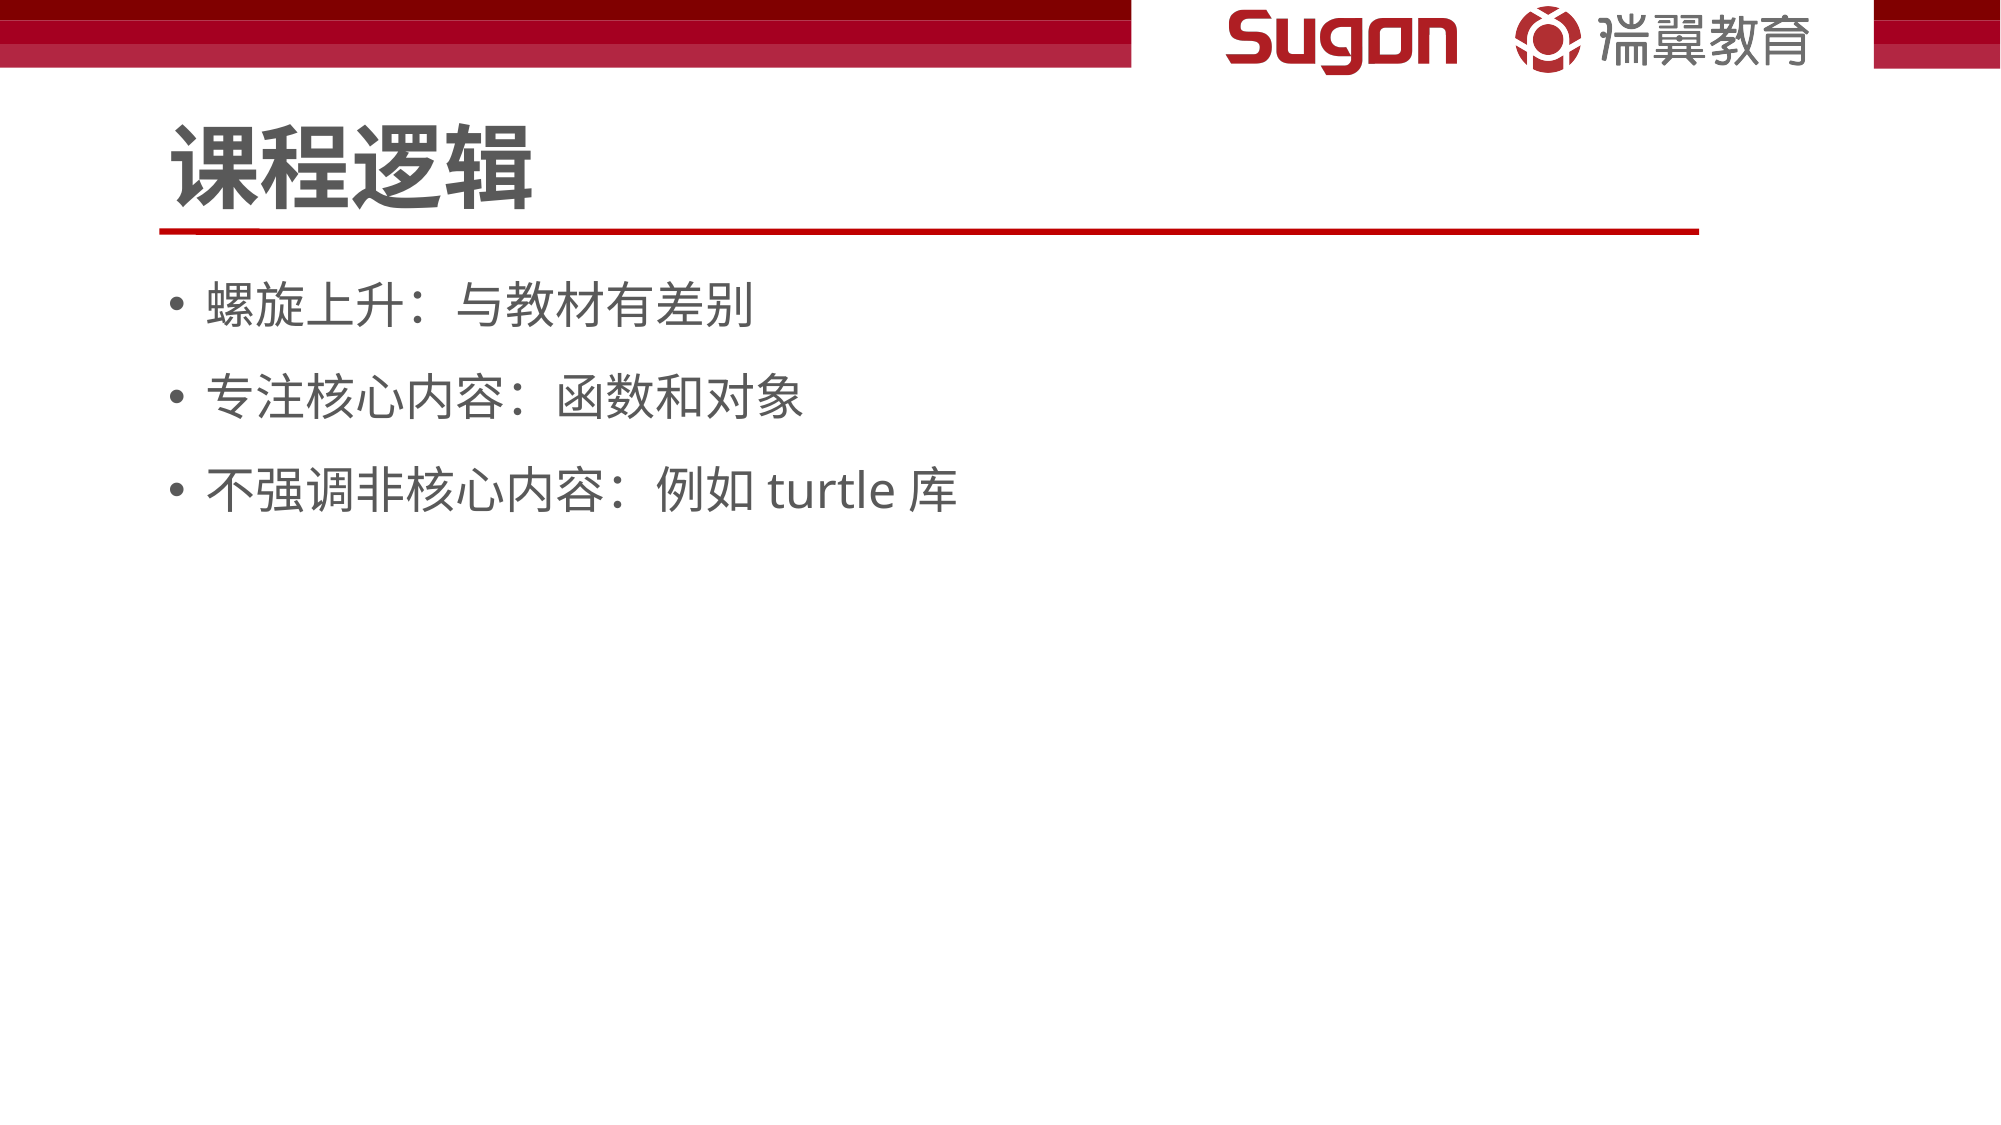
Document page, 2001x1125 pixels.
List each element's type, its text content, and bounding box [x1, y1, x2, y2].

picture [1515, 6, 1809, 60]
list 螺旋上升：与教材有差别 专注核心内容：函数和对象 不强调非核心内容：例如turtle库 [153, 253, 1879, 1028]
picture [1194, 0, 1484, 60]
title 课程逻辑 [153, 60, 1879, 183]
